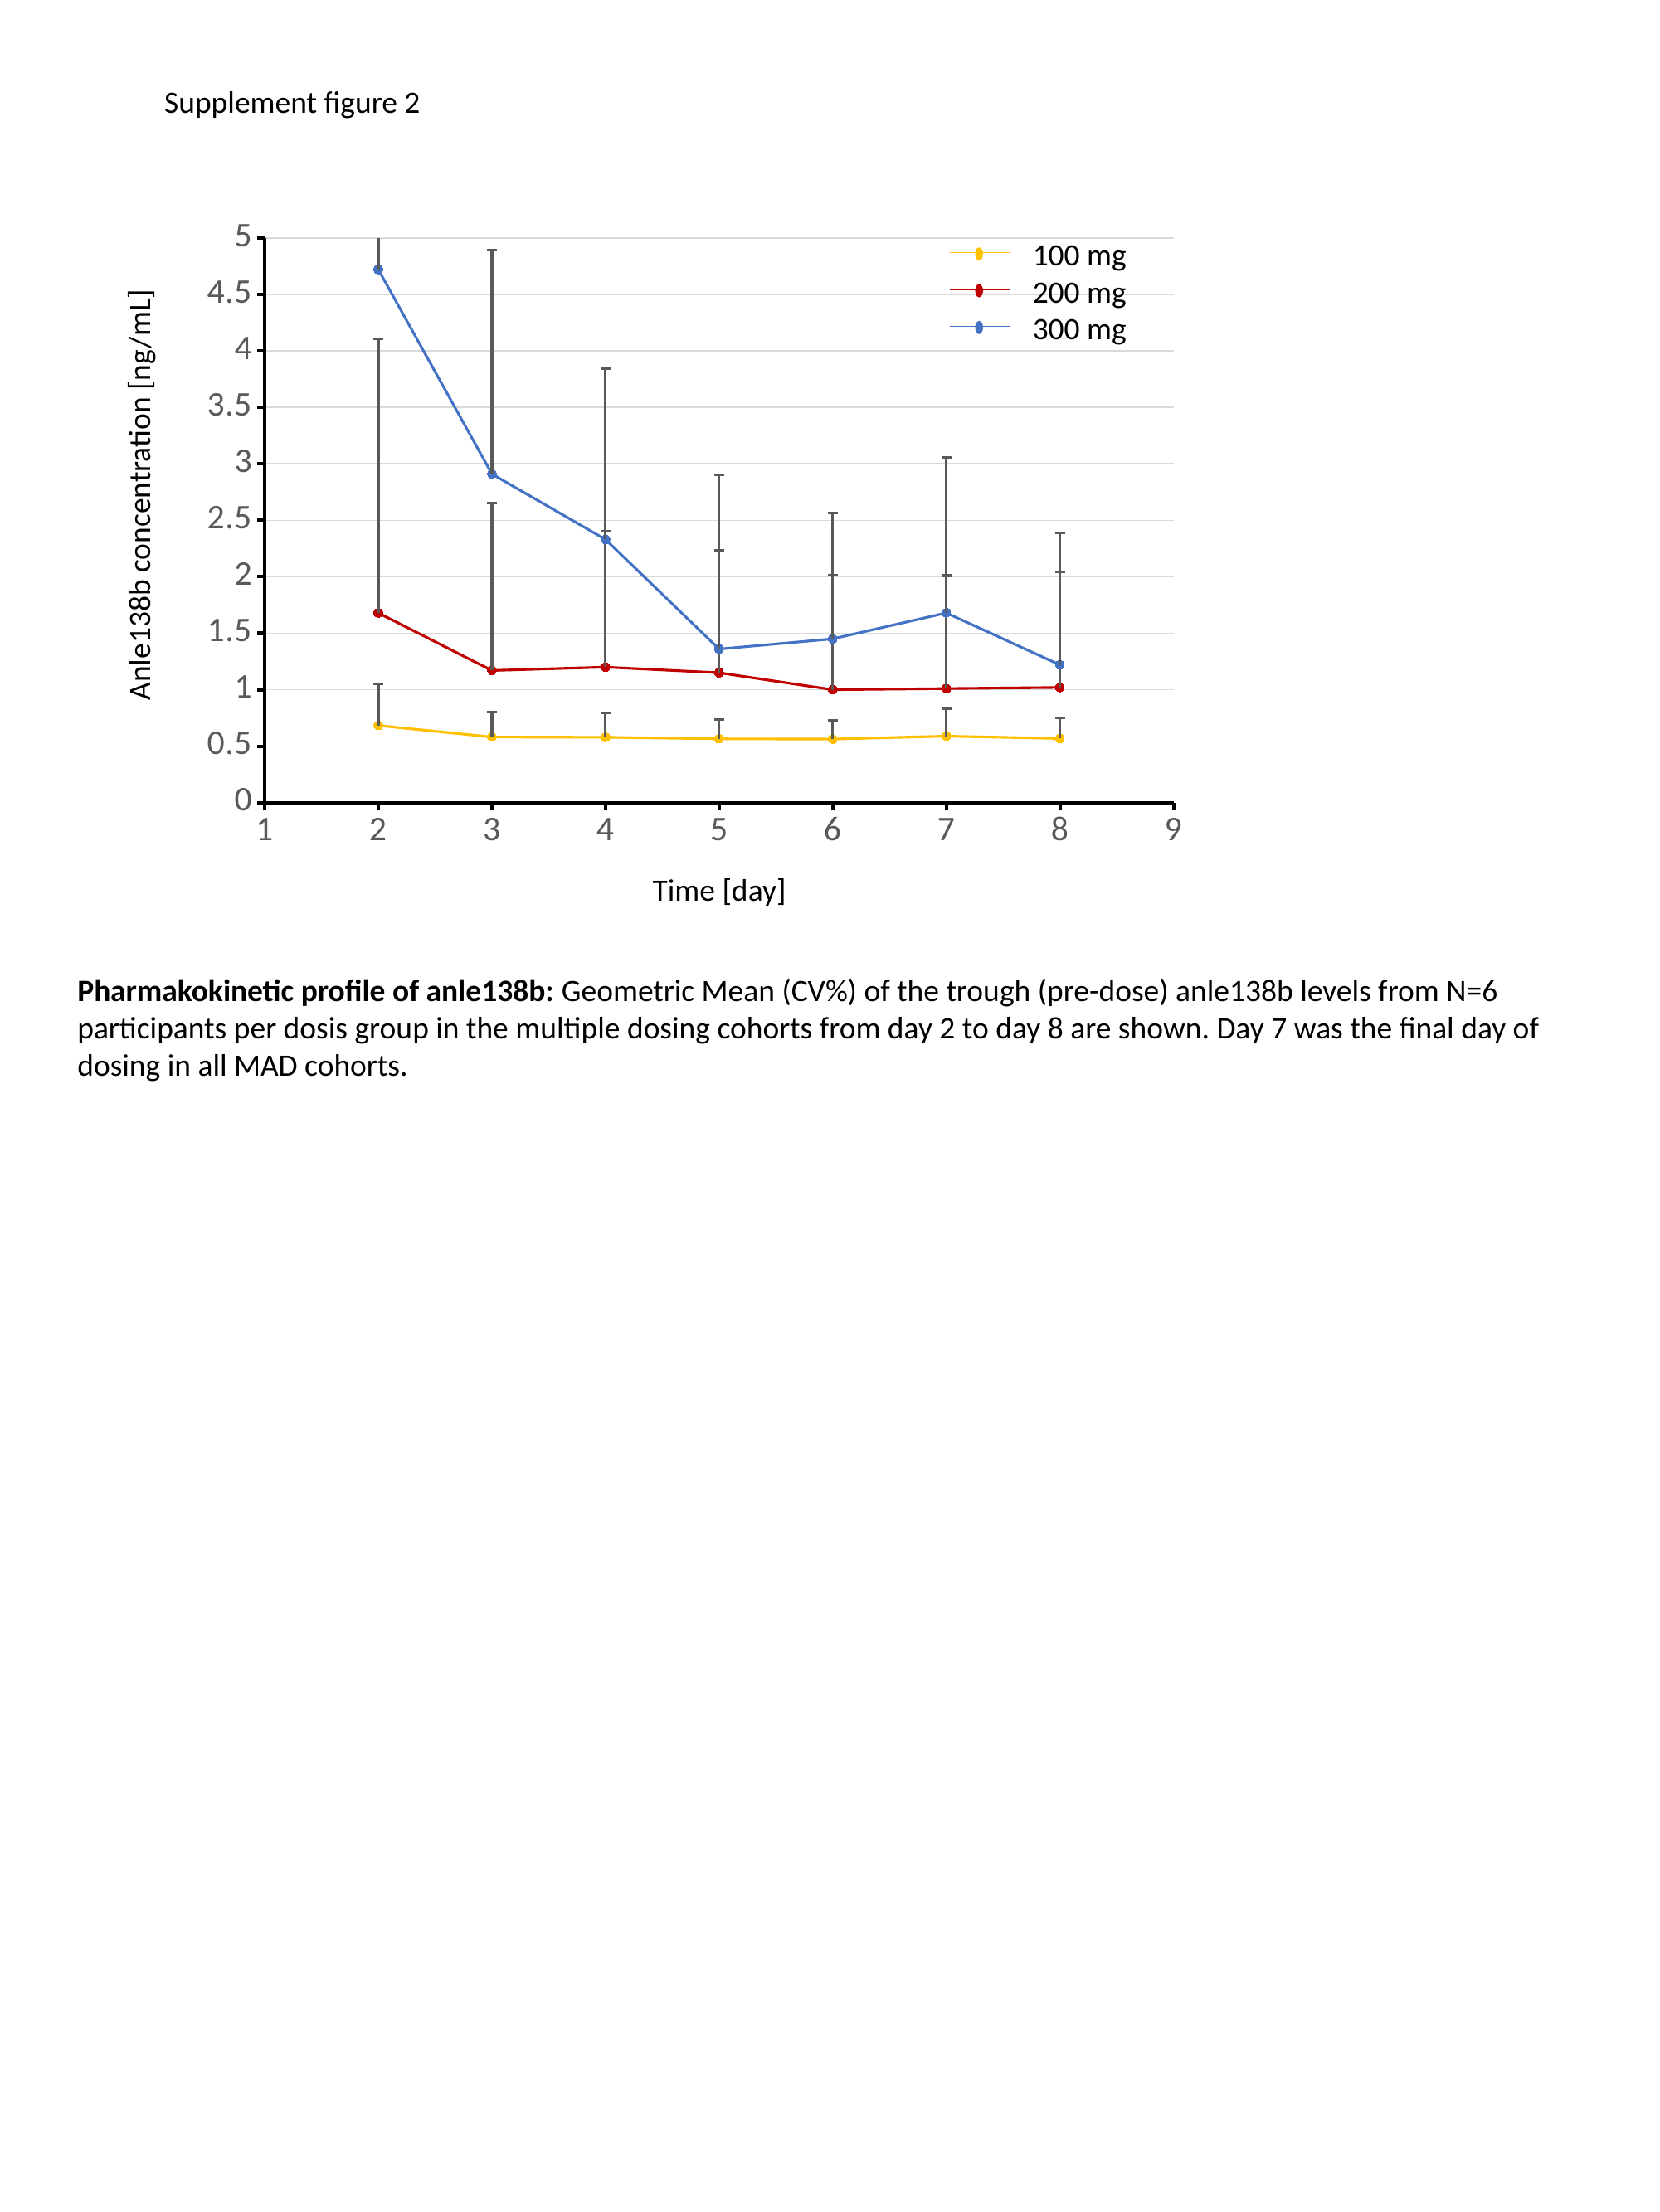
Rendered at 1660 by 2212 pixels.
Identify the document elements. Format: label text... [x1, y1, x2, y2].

text_box Pharmakokinetic profile of anle138b: Geometric Mean (CV%) of the trough (pre-dose) anle138b levels from N=6 participants per dosis group in the multiple dosing cohorts from day 2 to day 8 are shown. Day 7 was the final day of dosing in all MAD cohorts. [65, 964, 1575, 1089]
text_box Time [day] [640, 863, 799, 913]
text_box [950, 228, 1140, 353]
text_box Anle138b concentration [ng/mL] [113, 276, 163, 713]
text_box Supplement figure 2 [152, 75, 433, 126]
chart [187, 207, 1204, 863]
